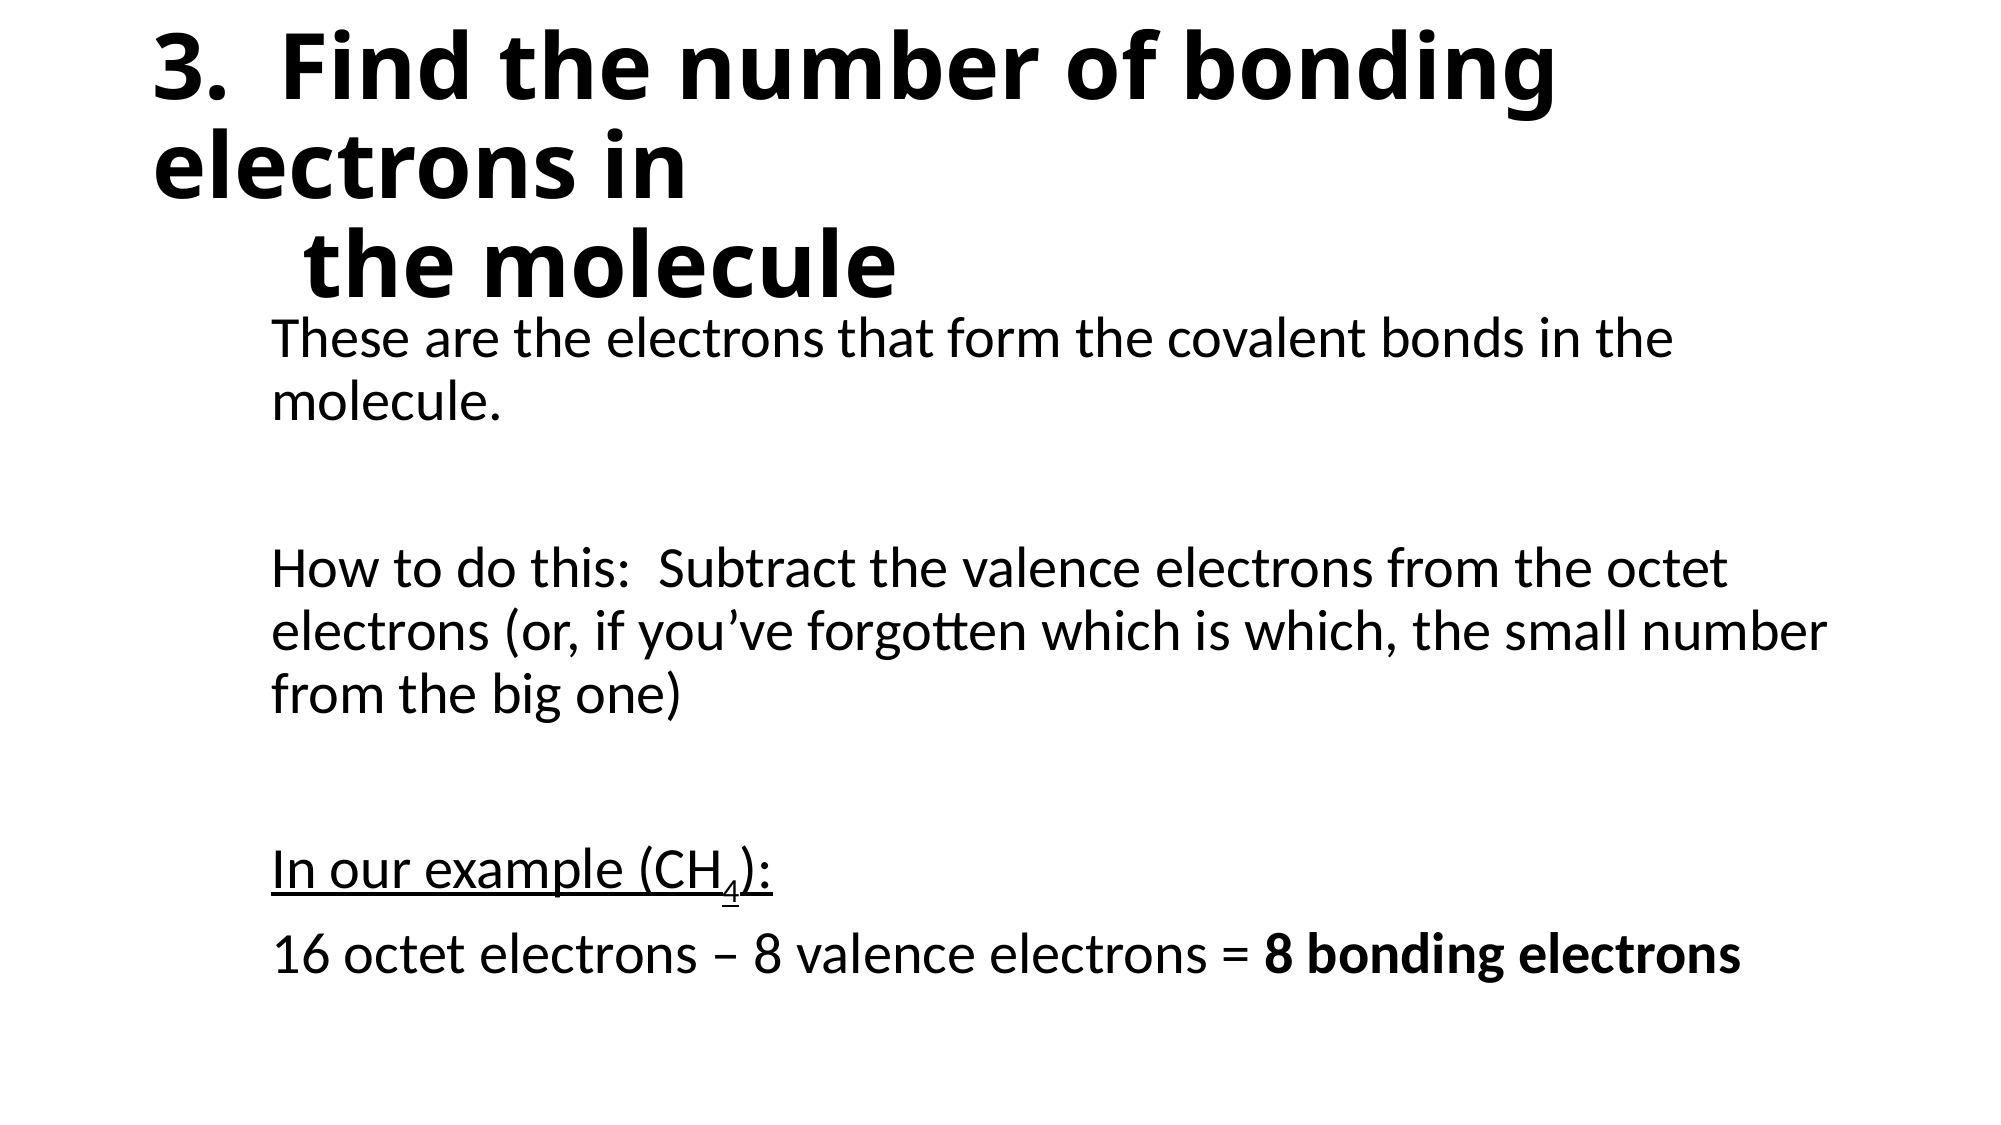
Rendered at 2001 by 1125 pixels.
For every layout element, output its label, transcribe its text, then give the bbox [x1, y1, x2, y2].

list These are the electrons that form the covalent bonds in the molecule. How to do this: Subtract the valence electrons from the octet electrons (or, if you’ve forgotten which is which, the small number from the big one) In our example (CH4): 16 octet electrons – 8 valence electrons = 8 bonding electrons [256, 299, 1863, 1014]
title 3. Find the number of bonding electrons in the molecule [137, 59, 1863, 278]
